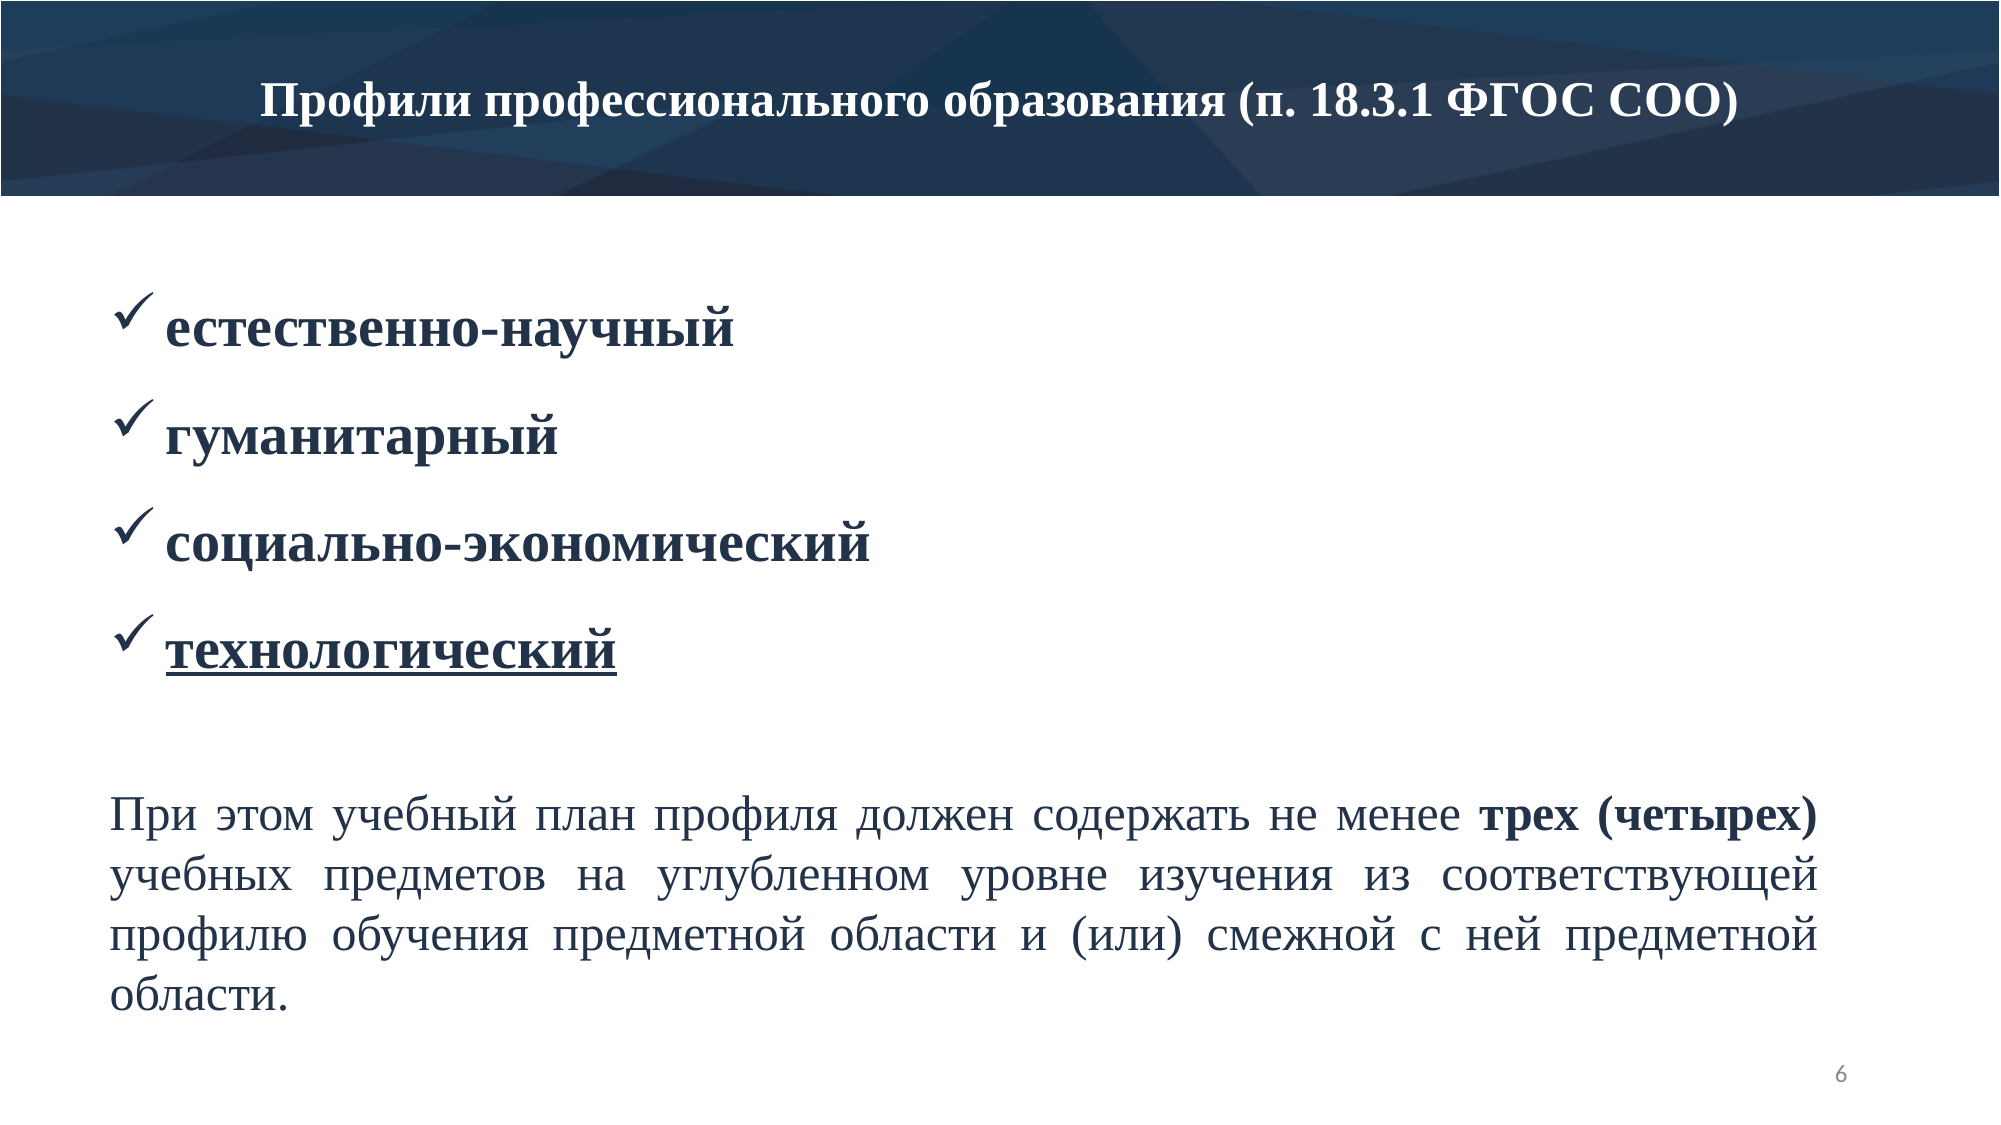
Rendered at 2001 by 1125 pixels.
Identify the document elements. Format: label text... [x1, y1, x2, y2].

slide_number 6 [1412, 1042, 1863, 1103]
text_box естественно-научный гуманитарный социально-экономический технологический При этом учебный план профиля должен содержать не менее трех (четырех) учебных предметов на углубленном уровне изучения из соответствующей профилю обучения предметной области и (или) смежной с ней предметной области. [94, 280, 1834, 1029]
picture [0, 0, 2000, 199]
